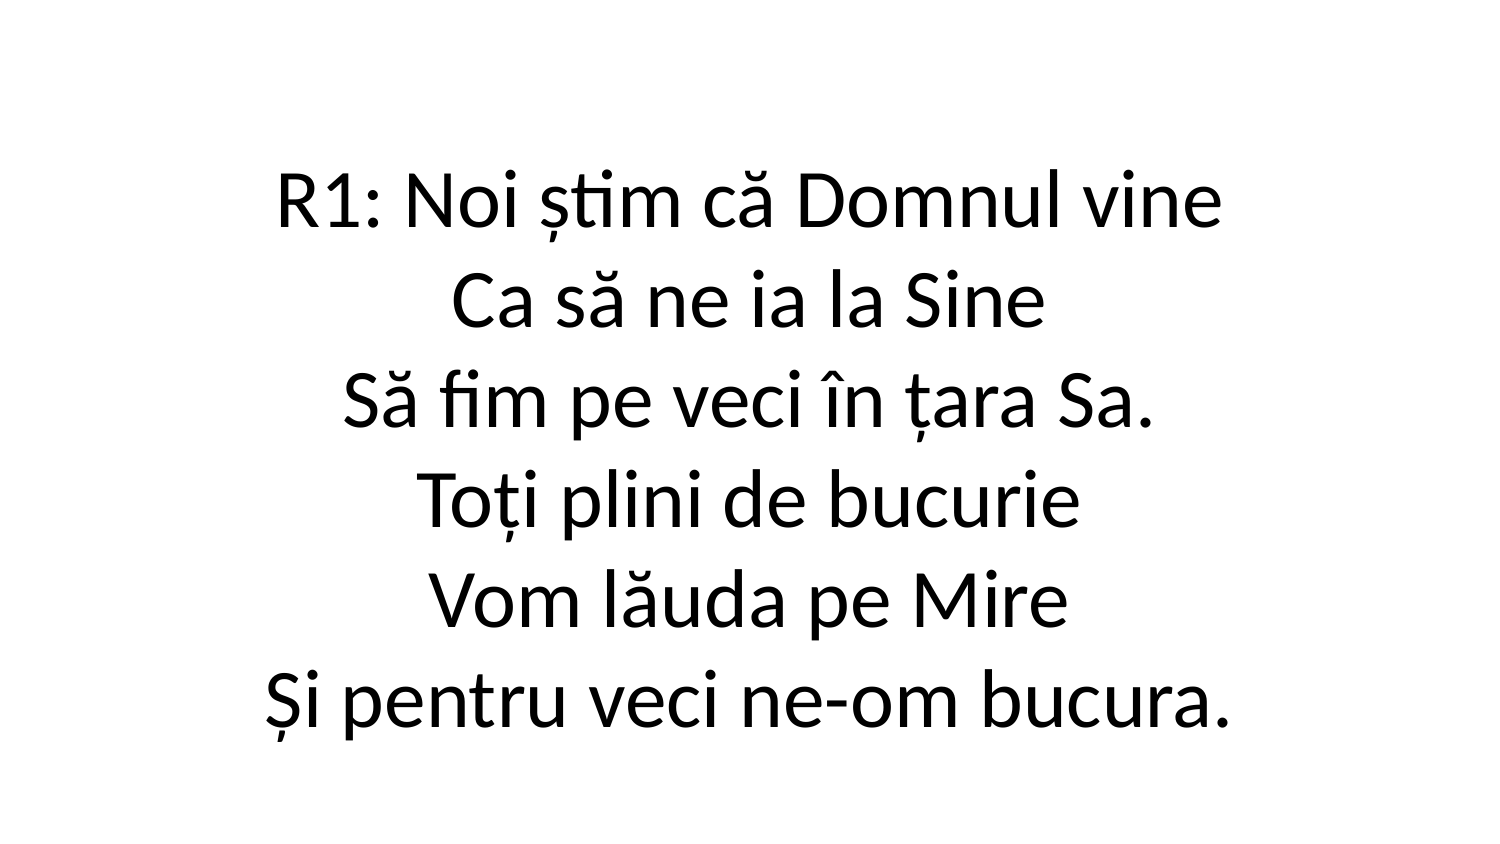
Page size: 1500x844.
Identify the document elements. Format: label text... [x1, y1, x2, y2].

text_box R1: Noi știm că Domnul vine Ca să ne ia la Sine Să fim pe veci în țara Sa. Toți plini de bucurie Vom lăuda pe Mire Și pentru veci ne-om bucura. [250, 92, 1250, 752]
